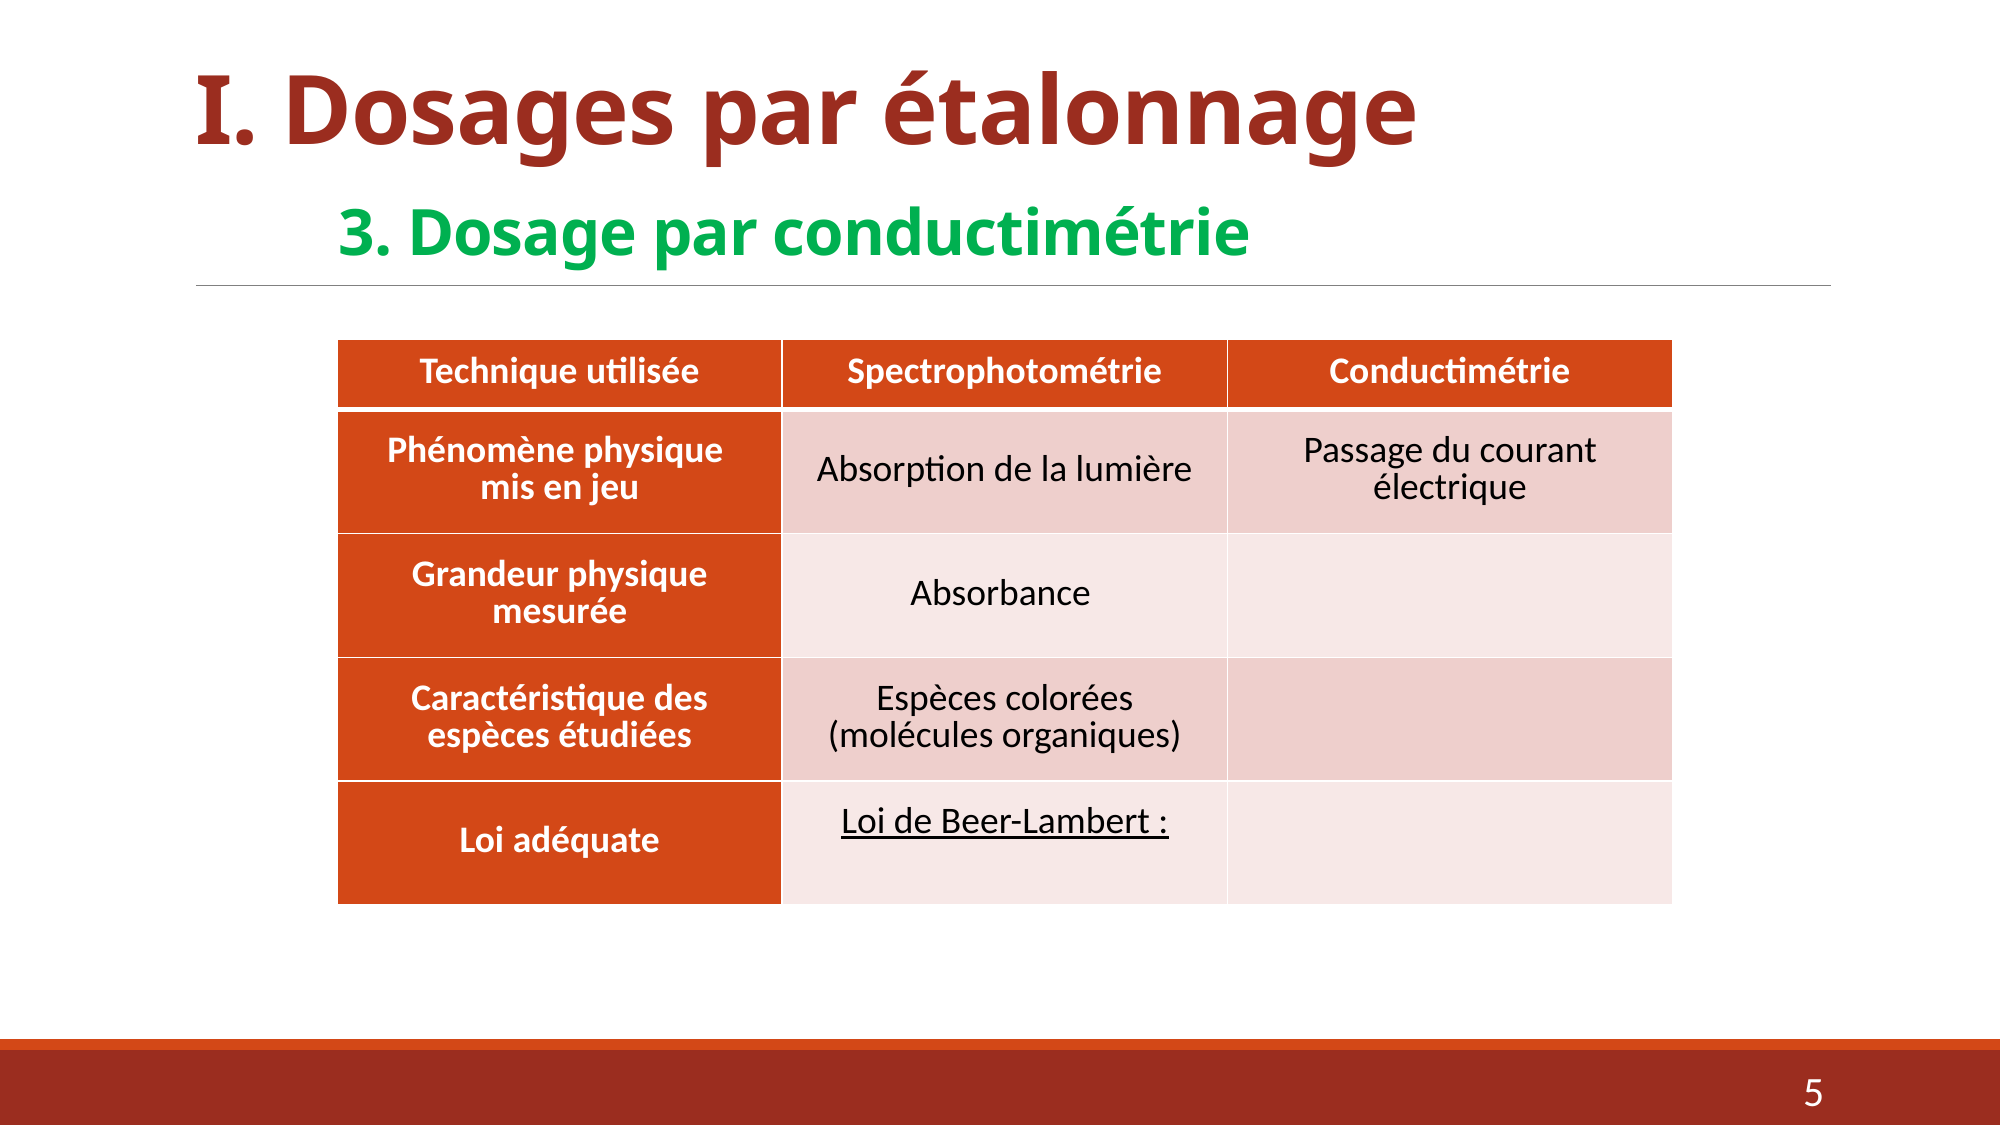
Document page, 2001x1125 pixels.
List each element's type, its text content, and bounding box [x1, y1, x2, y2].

title I. Dosages par étalonnage 3. Dosage par conductimétrie [180, 47, 1830, 285]
slide_number 5 [1624, 1059, 1840, 1120]
